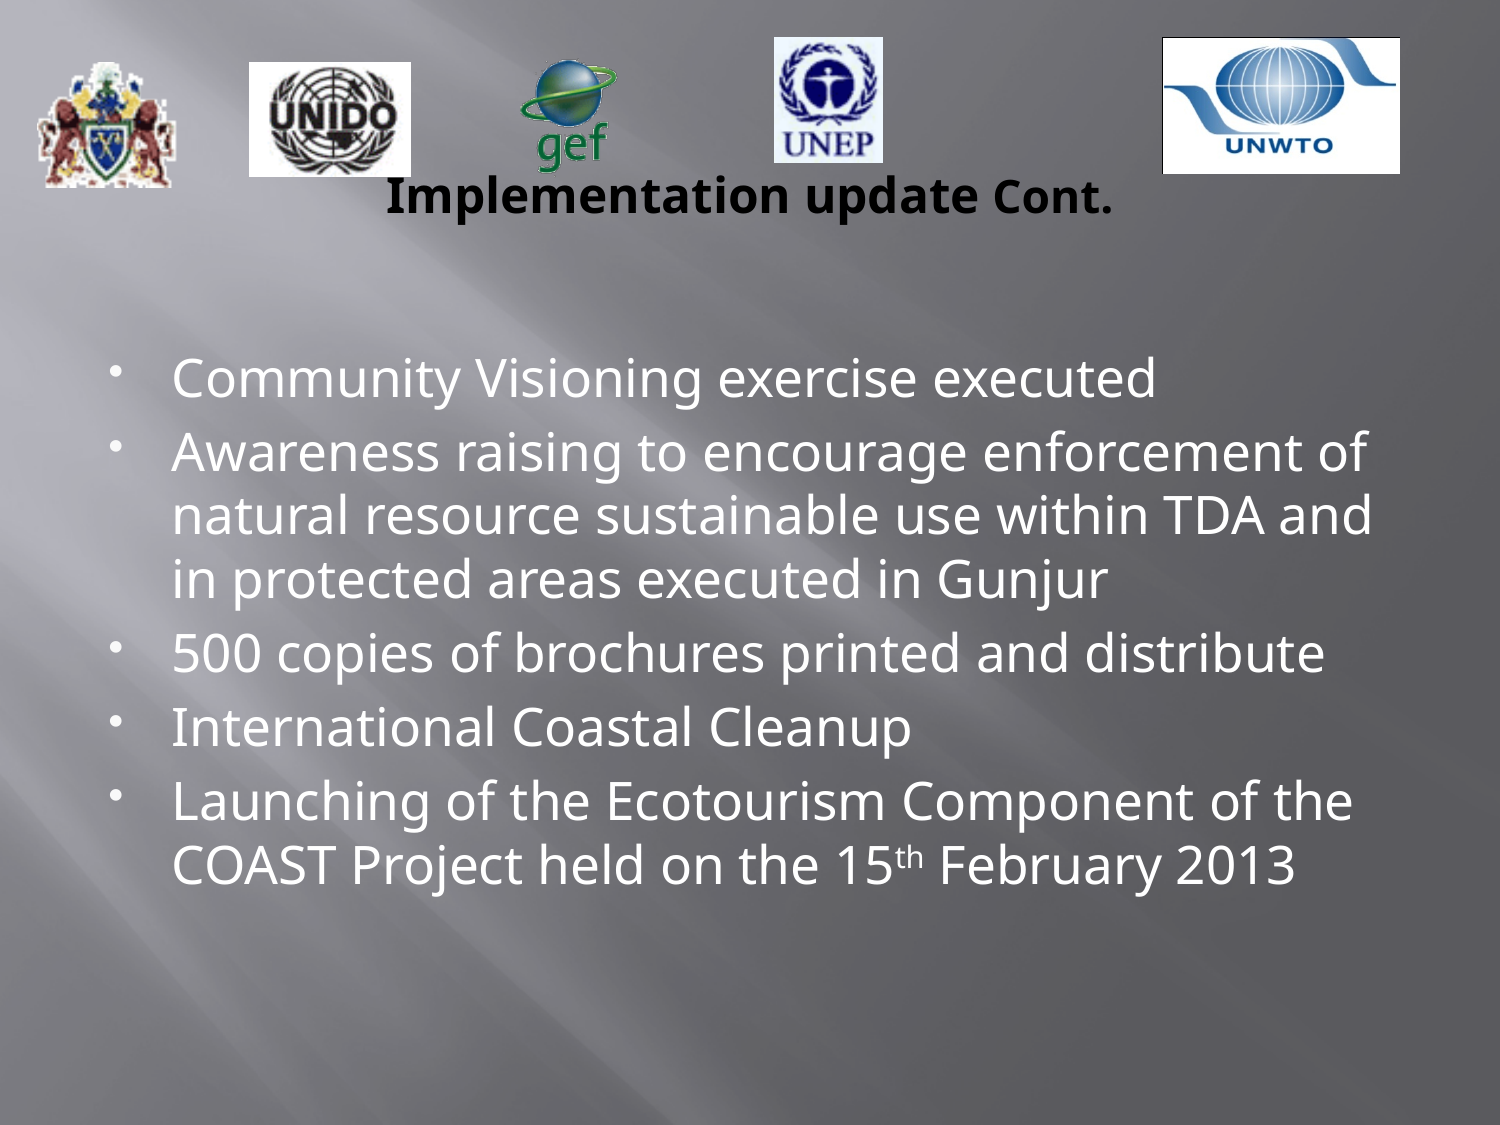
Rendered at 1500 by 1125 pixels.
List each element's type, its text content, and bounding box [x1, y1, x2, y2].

picture [774, 37, 883, 163]
list Community Visioning exercise executed Awareness raising to encourage enforcement of natural resource sustainable use within TDA and in protected areas executed in Gunjur 500 copies of brochures printed and distribute International Coastal Cleanup Launching of the Ecotourism Component of the COAST Project held on the 15th February 2013 [75, 262, 1425, 1035]
picture [1162, 37, 1400, 174]
title Implementation update Cont. [75, 45, 1425, 233]
picture [249, 62, 412, 177]
picture [37, 62, 179, 188]
picture [512, 47, 627, 183]
